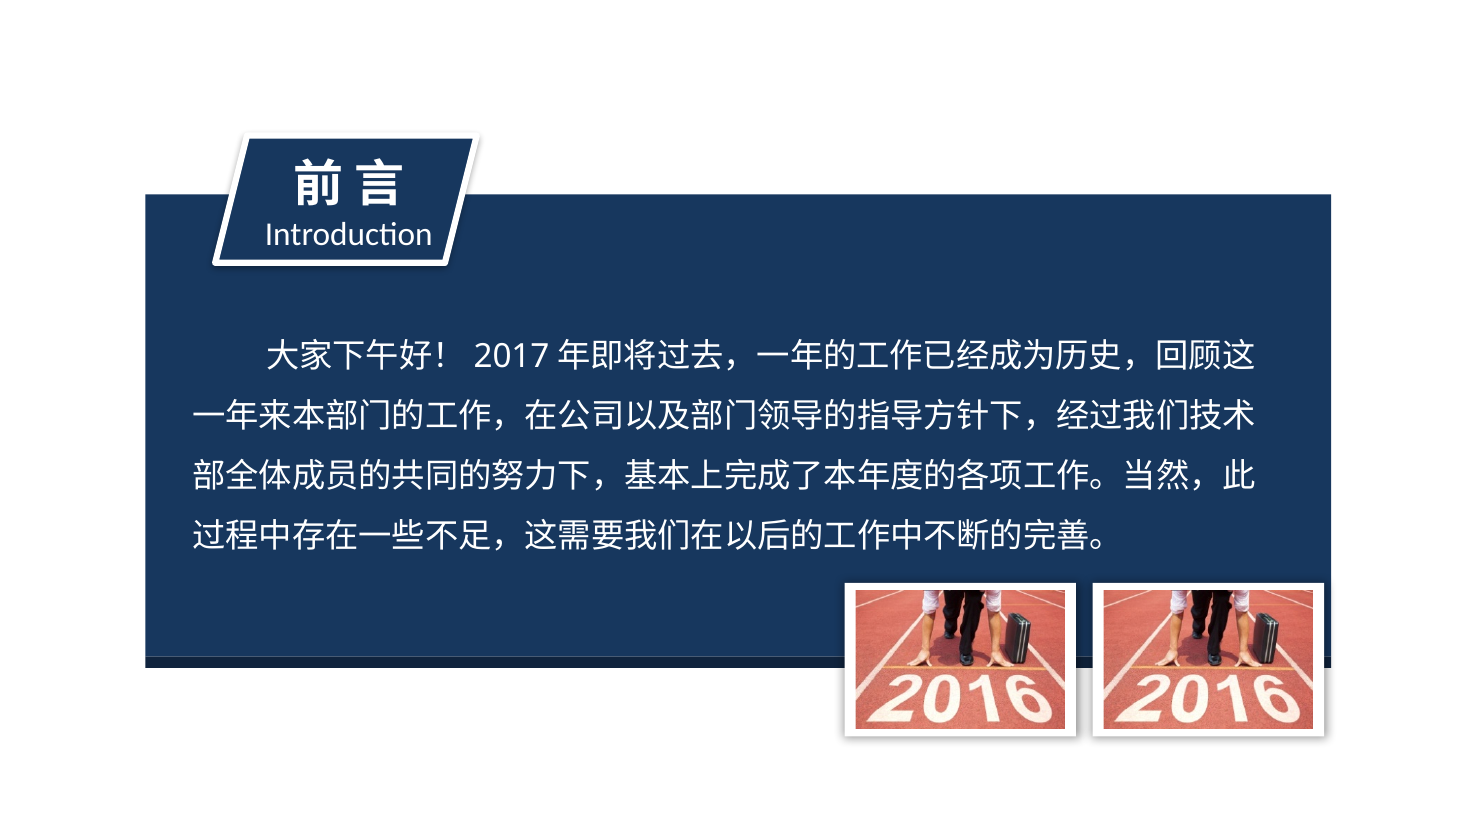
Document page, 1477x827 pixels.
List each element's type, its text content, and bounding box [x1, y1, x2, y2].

text_box [143, 658, 836, 670]
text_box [844, 582, 1077, 737]
text_box 大家下午好！2017年即将过去，一年的工作已经成为历史，回顾这一年来本部门的工作，在公司以及部门领导的指导方针下，经过我们技术部全体成员的共同的努力下，基本上完成了本年度的各项工作。当然，此过程中存在一些不足，这需要我们在以后的工作中不断的完善。 [177, 306, 1288, 562]
text_box 前 言 Introduction [244, 144, 454, 255]
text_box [1092, 582, 1325, 737]
text_box [143, 192, 1333, 658]
text_box [212, 132, 480, 266]
